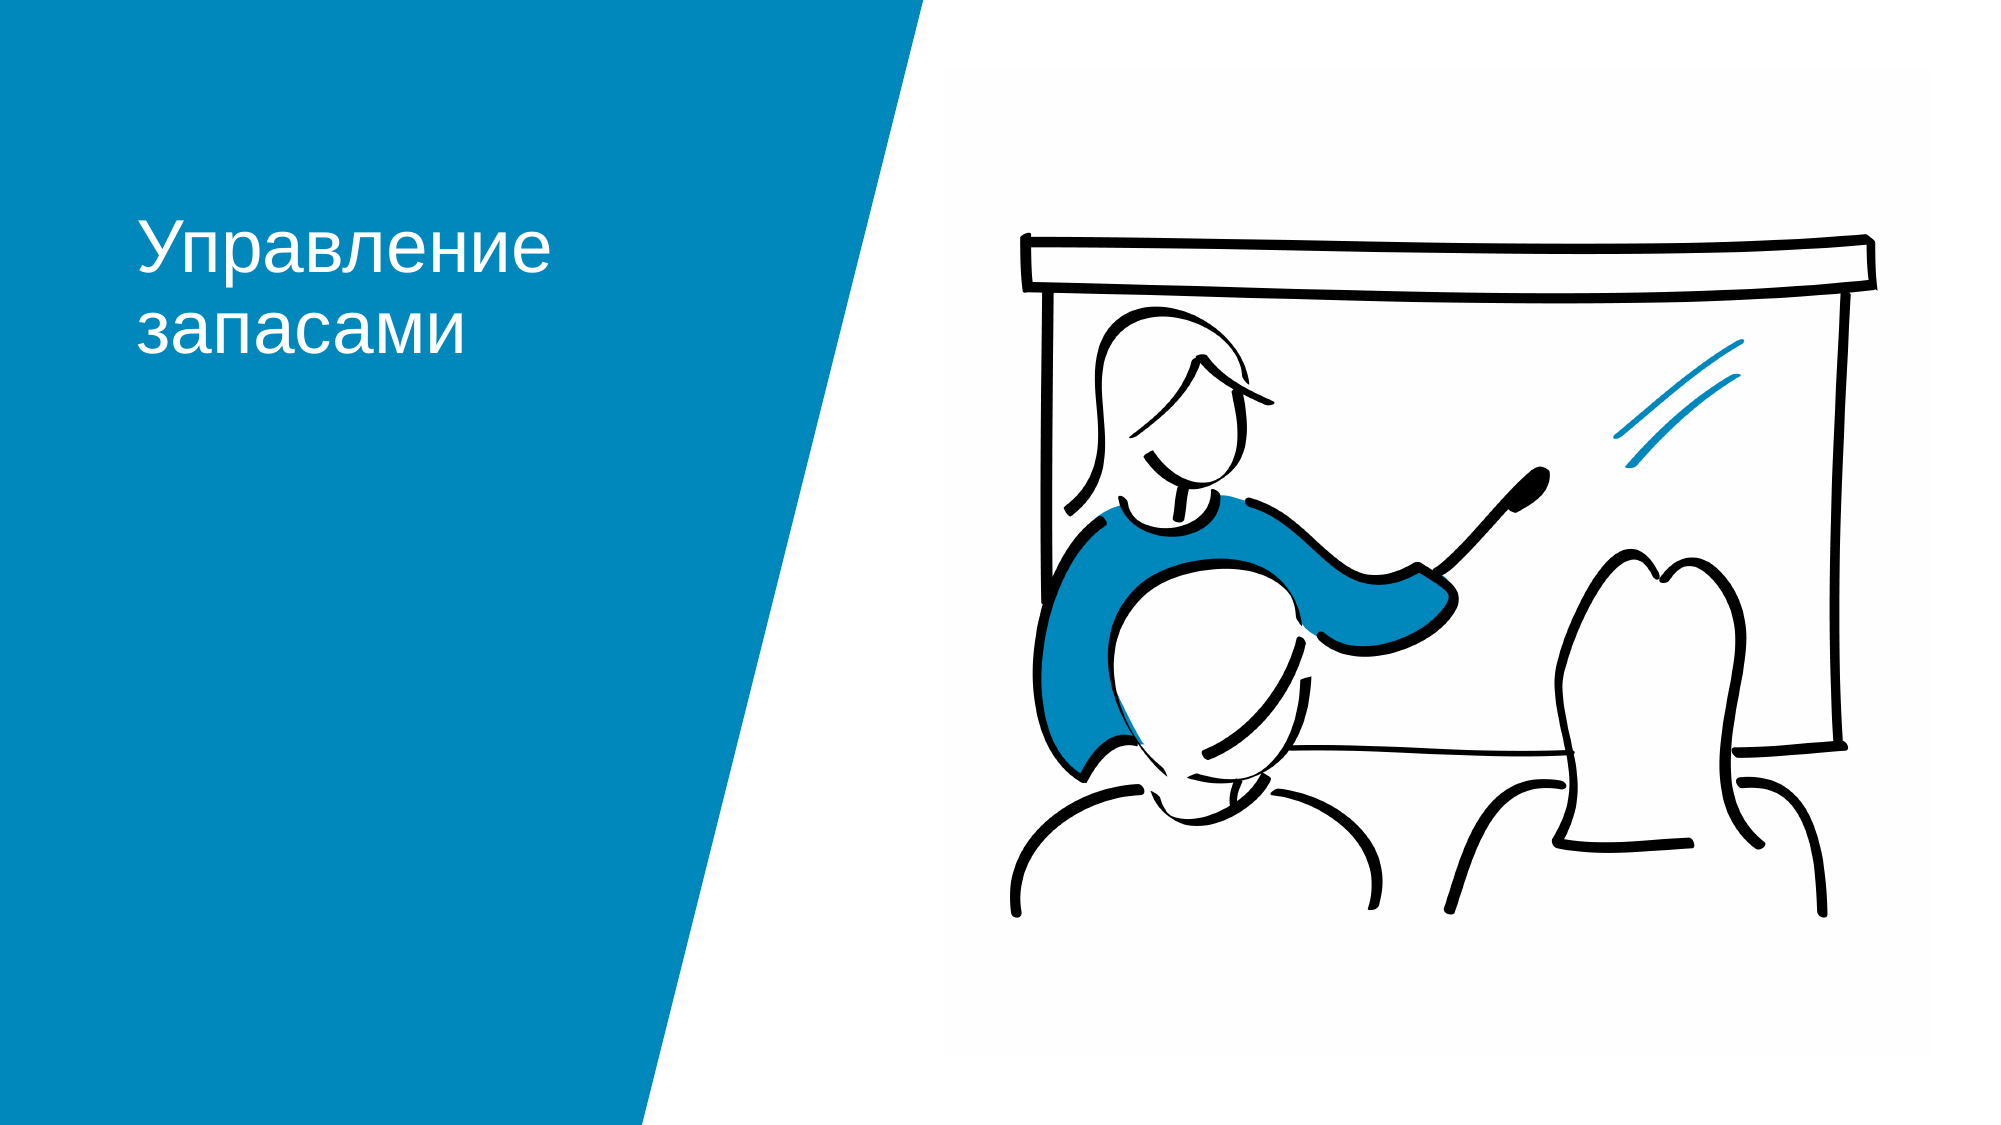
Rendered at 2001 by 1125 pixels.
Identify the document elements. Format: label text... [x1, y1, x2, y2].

title Управление запасами [136, 0, 775, 371]
picture [944, 68, 1932, 1056]
